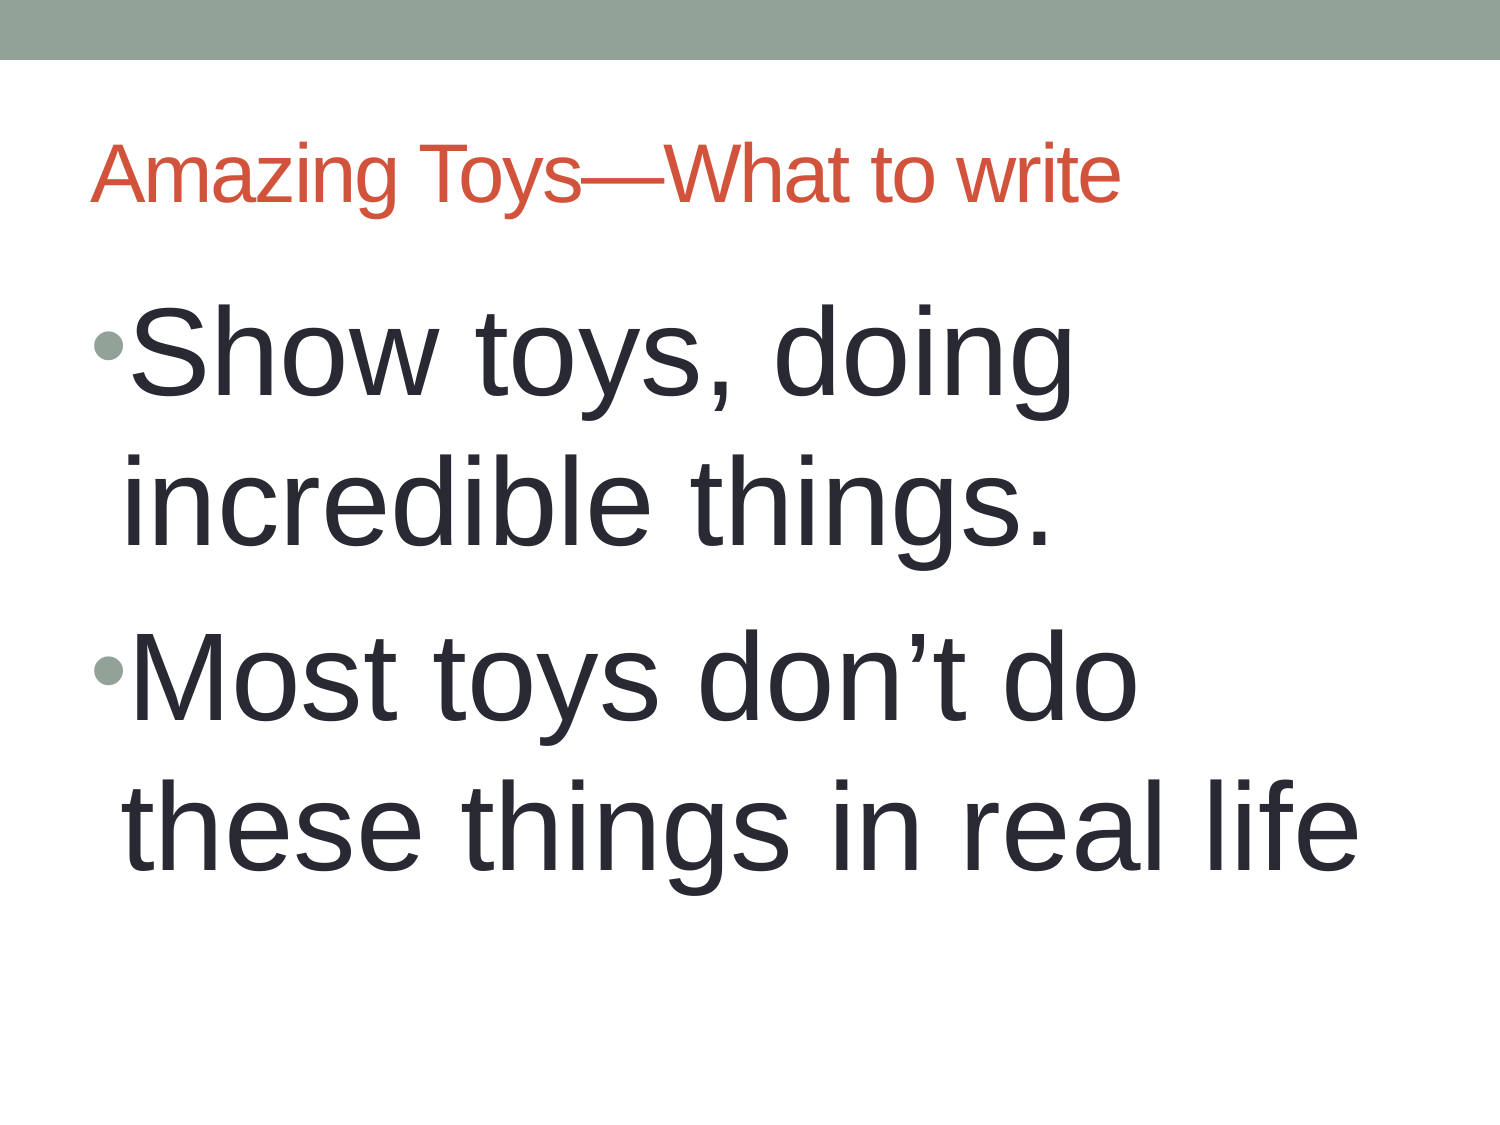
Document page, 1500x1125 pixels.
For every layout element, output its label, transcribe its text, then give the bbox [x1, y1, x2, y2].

list Show toys, doing incredible things. Most toys don’t do these things in real life [75, 262, 1425, 1063]
title Amazing Toys—What to write [75, 87, 1425, 250]
